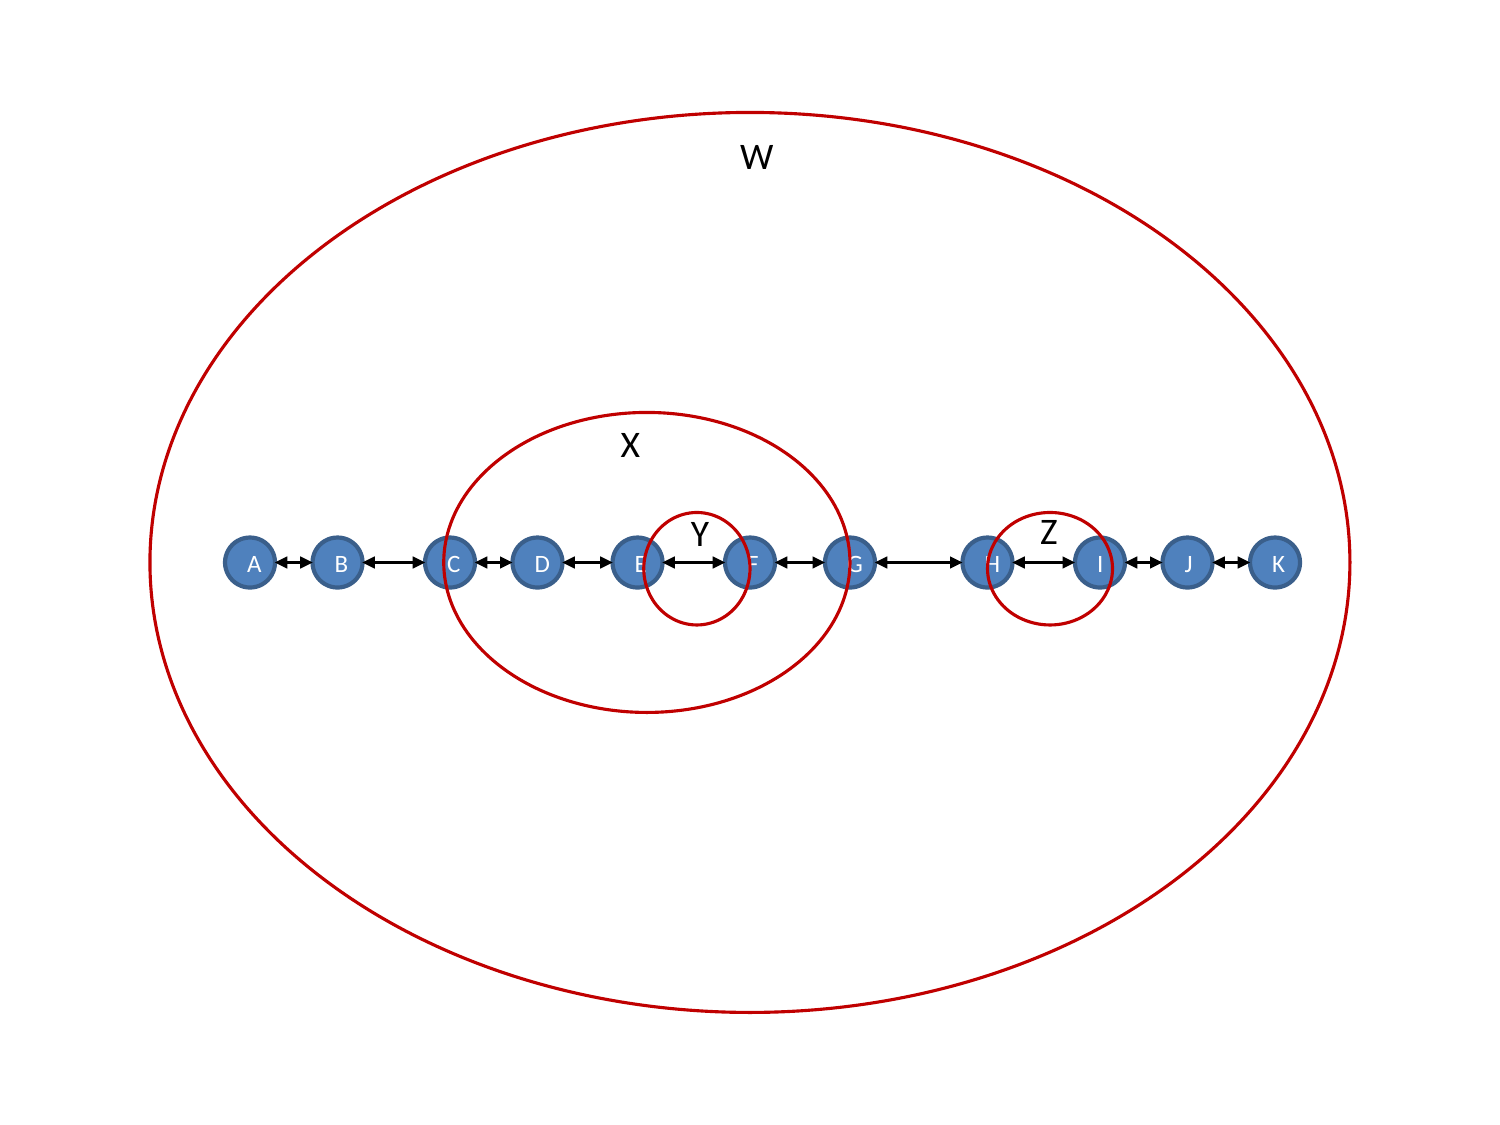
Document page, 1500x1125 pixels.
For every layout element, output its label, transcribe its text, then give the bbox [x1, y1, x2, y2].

text_box Z [1025, 499, 1073, 560]
text_box [641, 514, 753, 628]
text_box [985, 514, 1115, 628]
text_box Y [676, 501, 724, 561]
text_box [441, 410, 853, 715]
text_box X [605, 412, 656, 473]
text_box [147, 110, 1353, 1015]
text_box W [725, 124, 789, 185]
